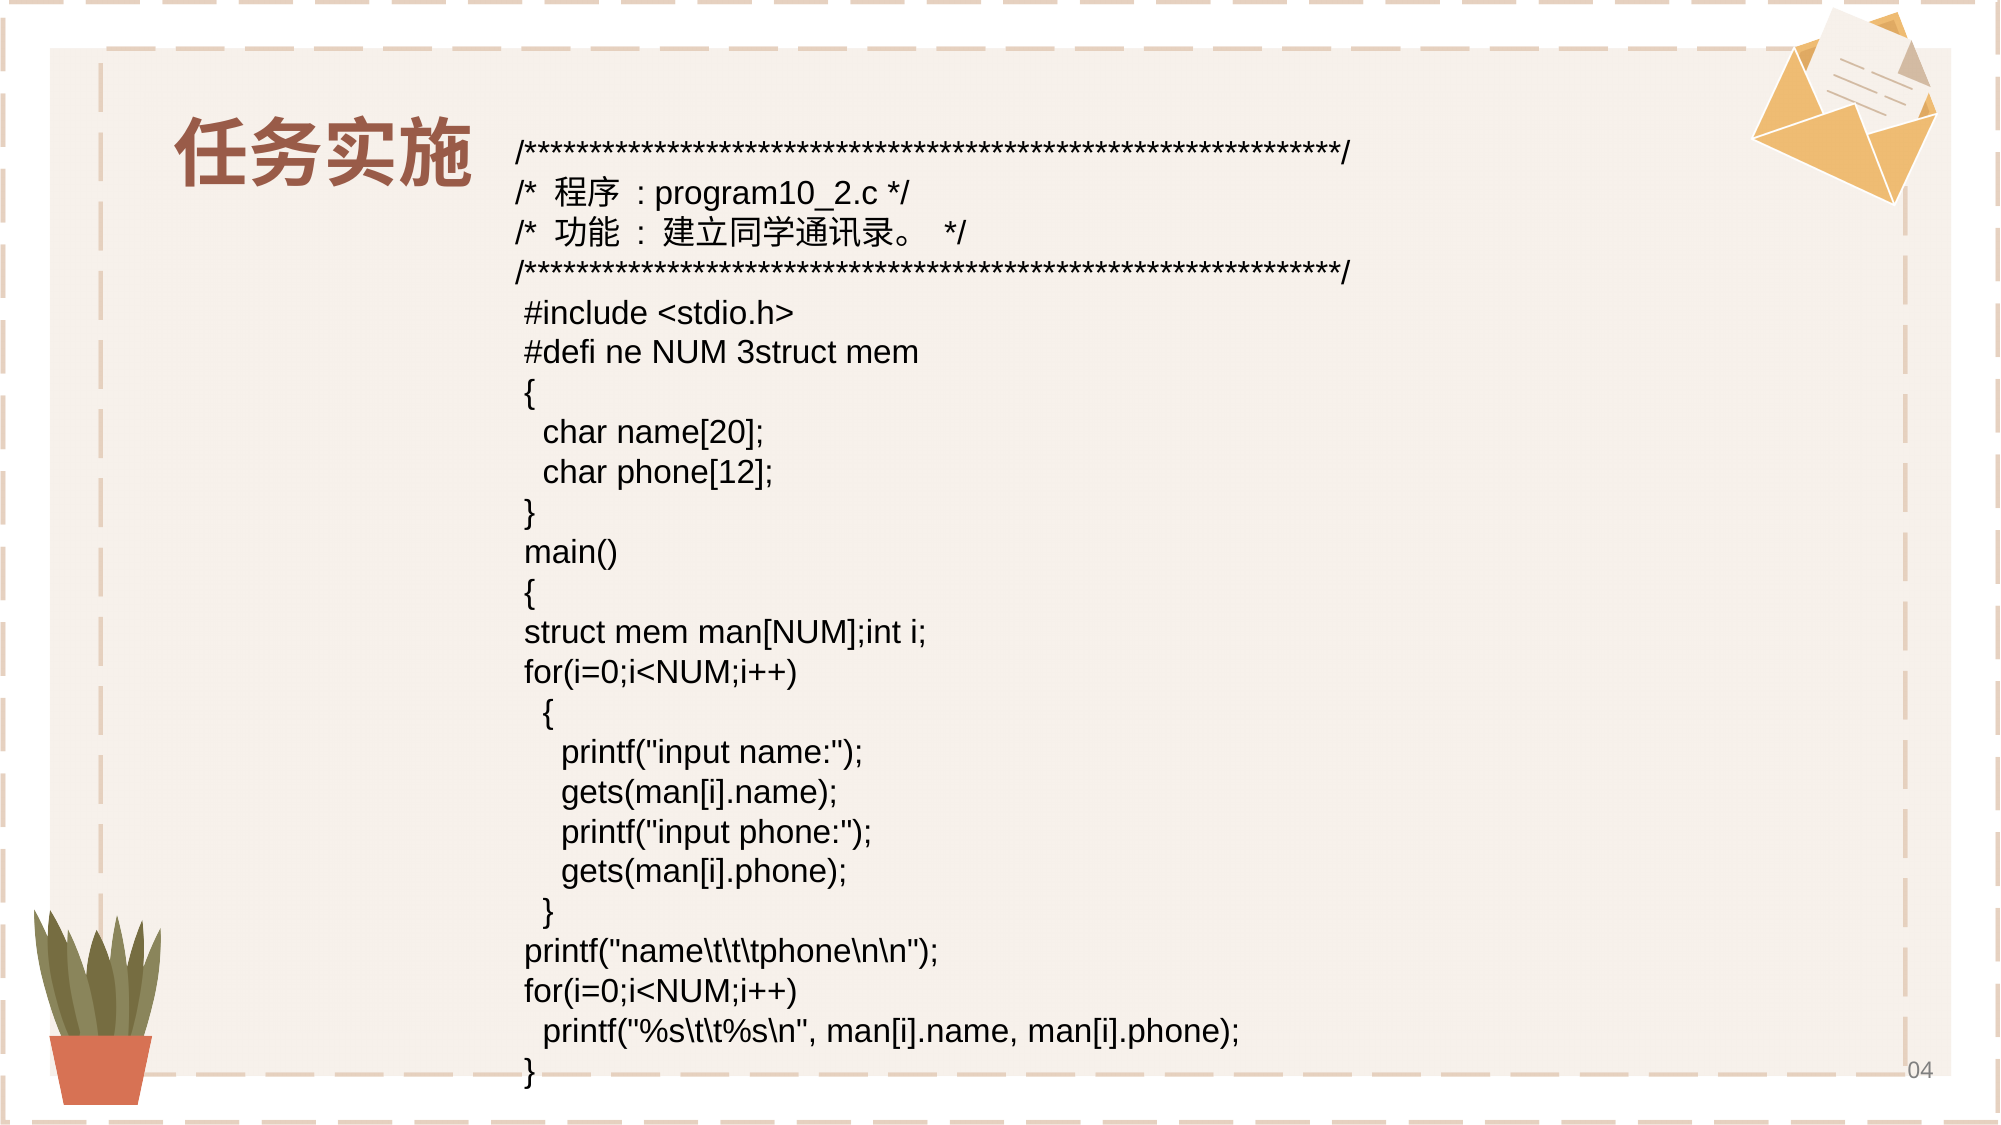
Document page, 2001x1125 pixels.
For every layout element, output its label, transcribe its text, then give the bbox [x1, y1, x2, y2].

text_box /***************************************************************/ /* 程序 : program10_2.c */ /* 功能 : 建立同学通讯录。 */ /***************************************************************/ #include <stdio.h> #defi ne NUM 3struct mem { char name[20]; char phone[12]; } main() { struct mem man[NUM];int i; for(i=0;i<NUM;i++) { printf("input name:"); gets(man[i].name); printf("input phone:"); gets(man[i].phone); } printf("name\t\t\tphone\n\n"); for(i=0;i<NUM;i++) printf("%s\t\t%s\n", man[i].name, man[i].phone); } [500, 295, 1956, 1097]
picture [0, 0, 2000, 1125]
